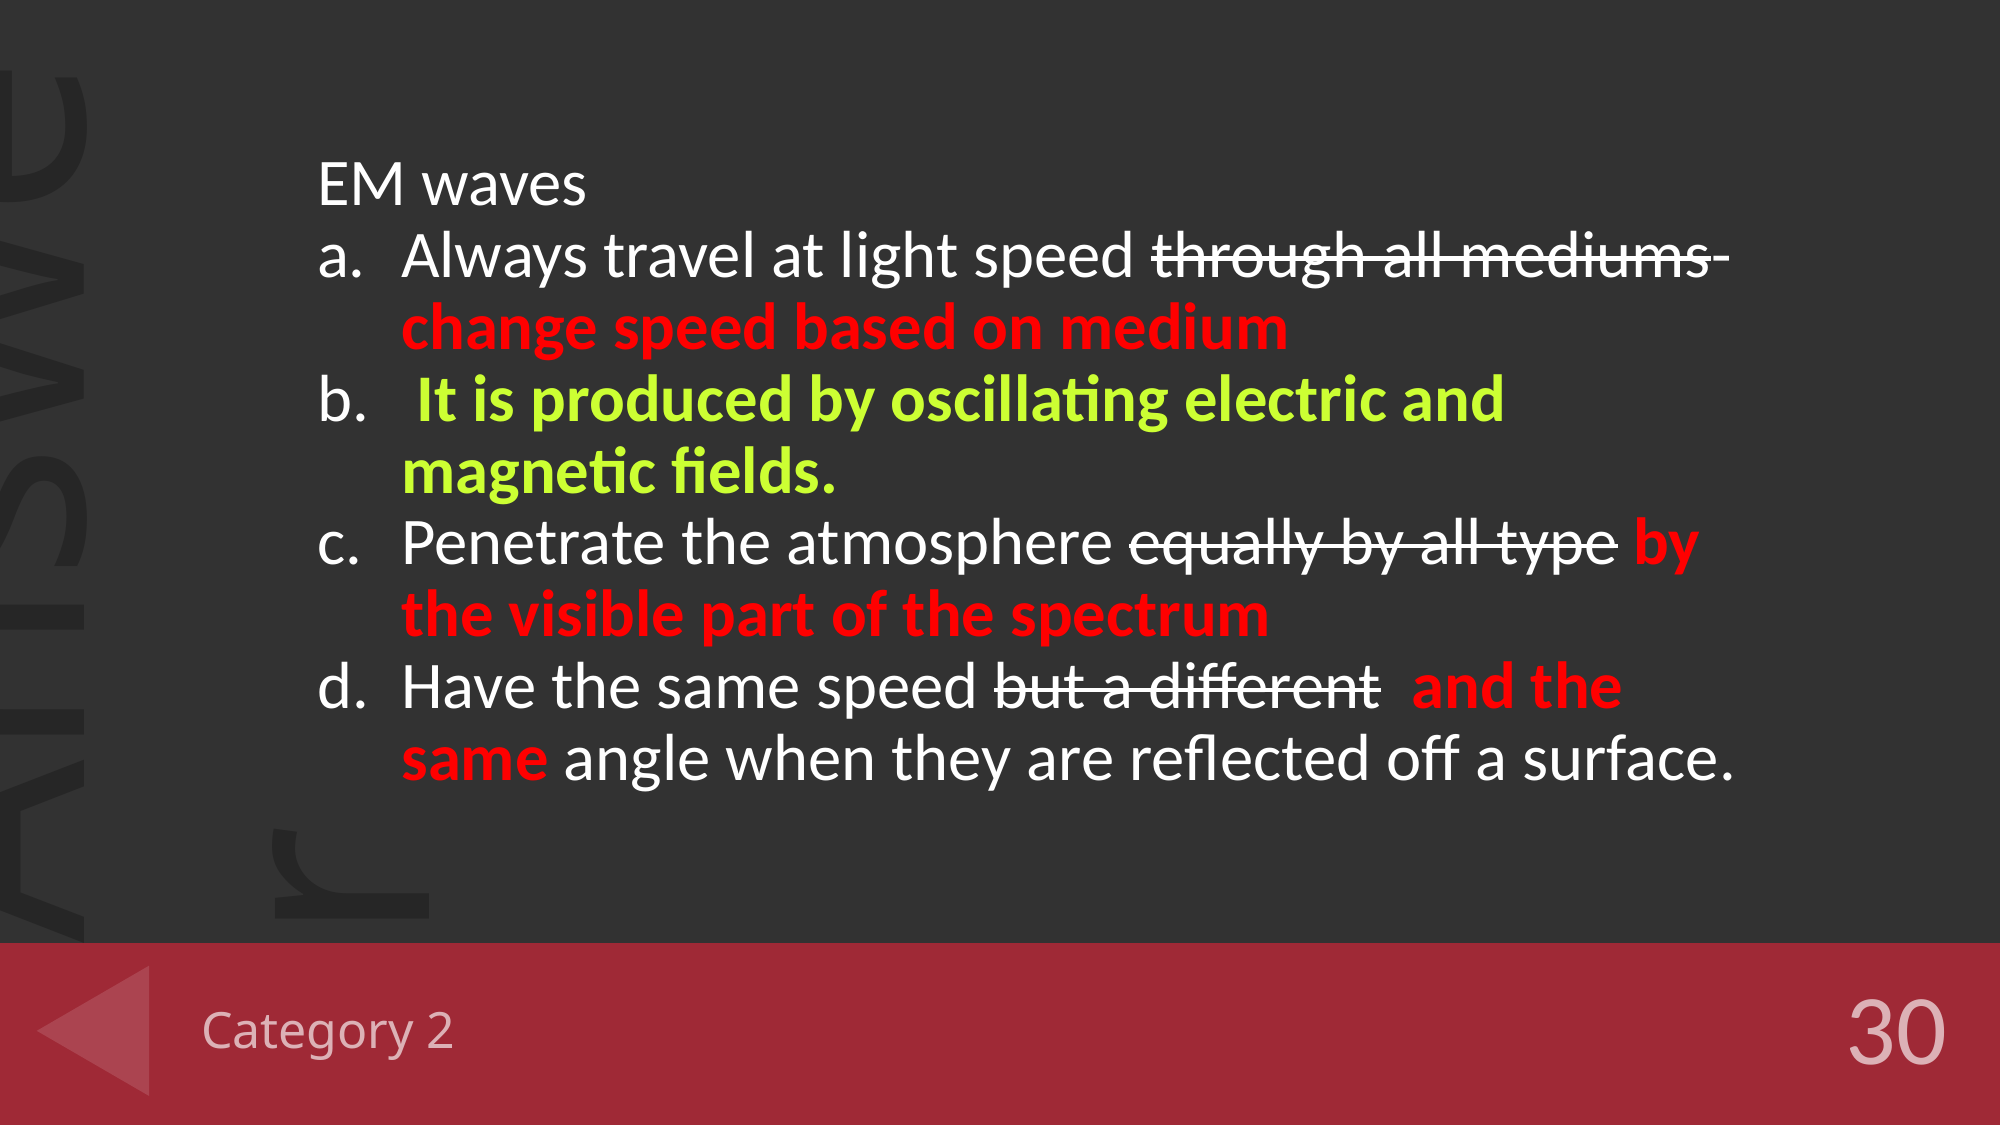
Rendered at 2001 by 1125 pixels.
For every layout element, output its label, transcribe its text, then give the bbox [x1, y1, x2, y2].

list EM waves Always travel at light speed through all mediums- change speed based on medium It is produced by oscillating electric and magnetic fields. Penetrate the atmosphere equally by all type by the visible part of the spectrum Have the same speed but a different and the same angle when they are reflected off a surface. [302, 307, 1760, 636]
list 30 [1494, 967, 1963, 1097]
title Category 2 [185, 967, 1494, 1097]
